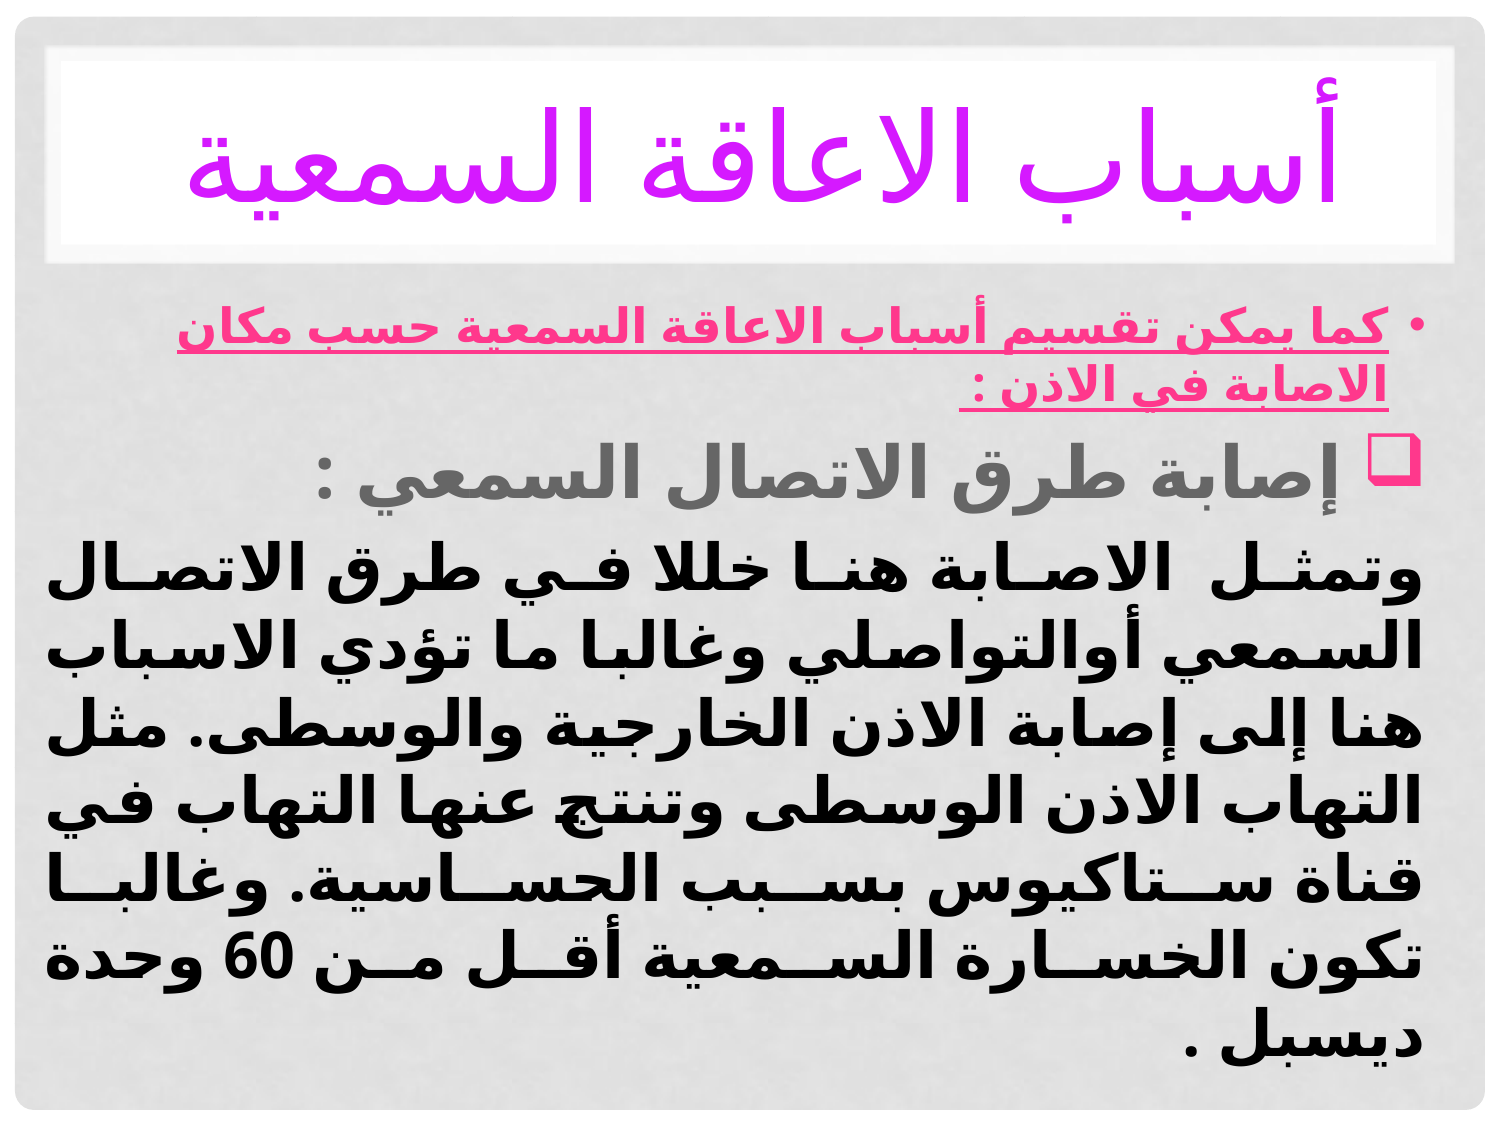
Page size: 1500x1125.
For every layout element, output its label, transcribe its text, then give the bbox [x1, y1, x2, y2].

list كما يمكن تقسيم أسباب الاعاقة السمعية حسب مكان الاصابة في الاذن : إصابة طرق الاتصال السمعي : وتمثل الاصابة هنا خللا في طرق الاتصال السمعي أوالتواصلي وغالبا ما تؤدي الاسباب هنا إلى إصابة الاذن الخارجية والوسطى. مثل التهاب الاذن الوسطى وتنتج عنها التهاب في قناة ستاكيوس بسبب الحساسية. وغالبا تكون الخسارة السمعية أقل من 60 وحدة ديسبل . [29, 287, 1459, 1083]
title أسباب الاعاقة السمعية [69, 66, 1425, 238]
